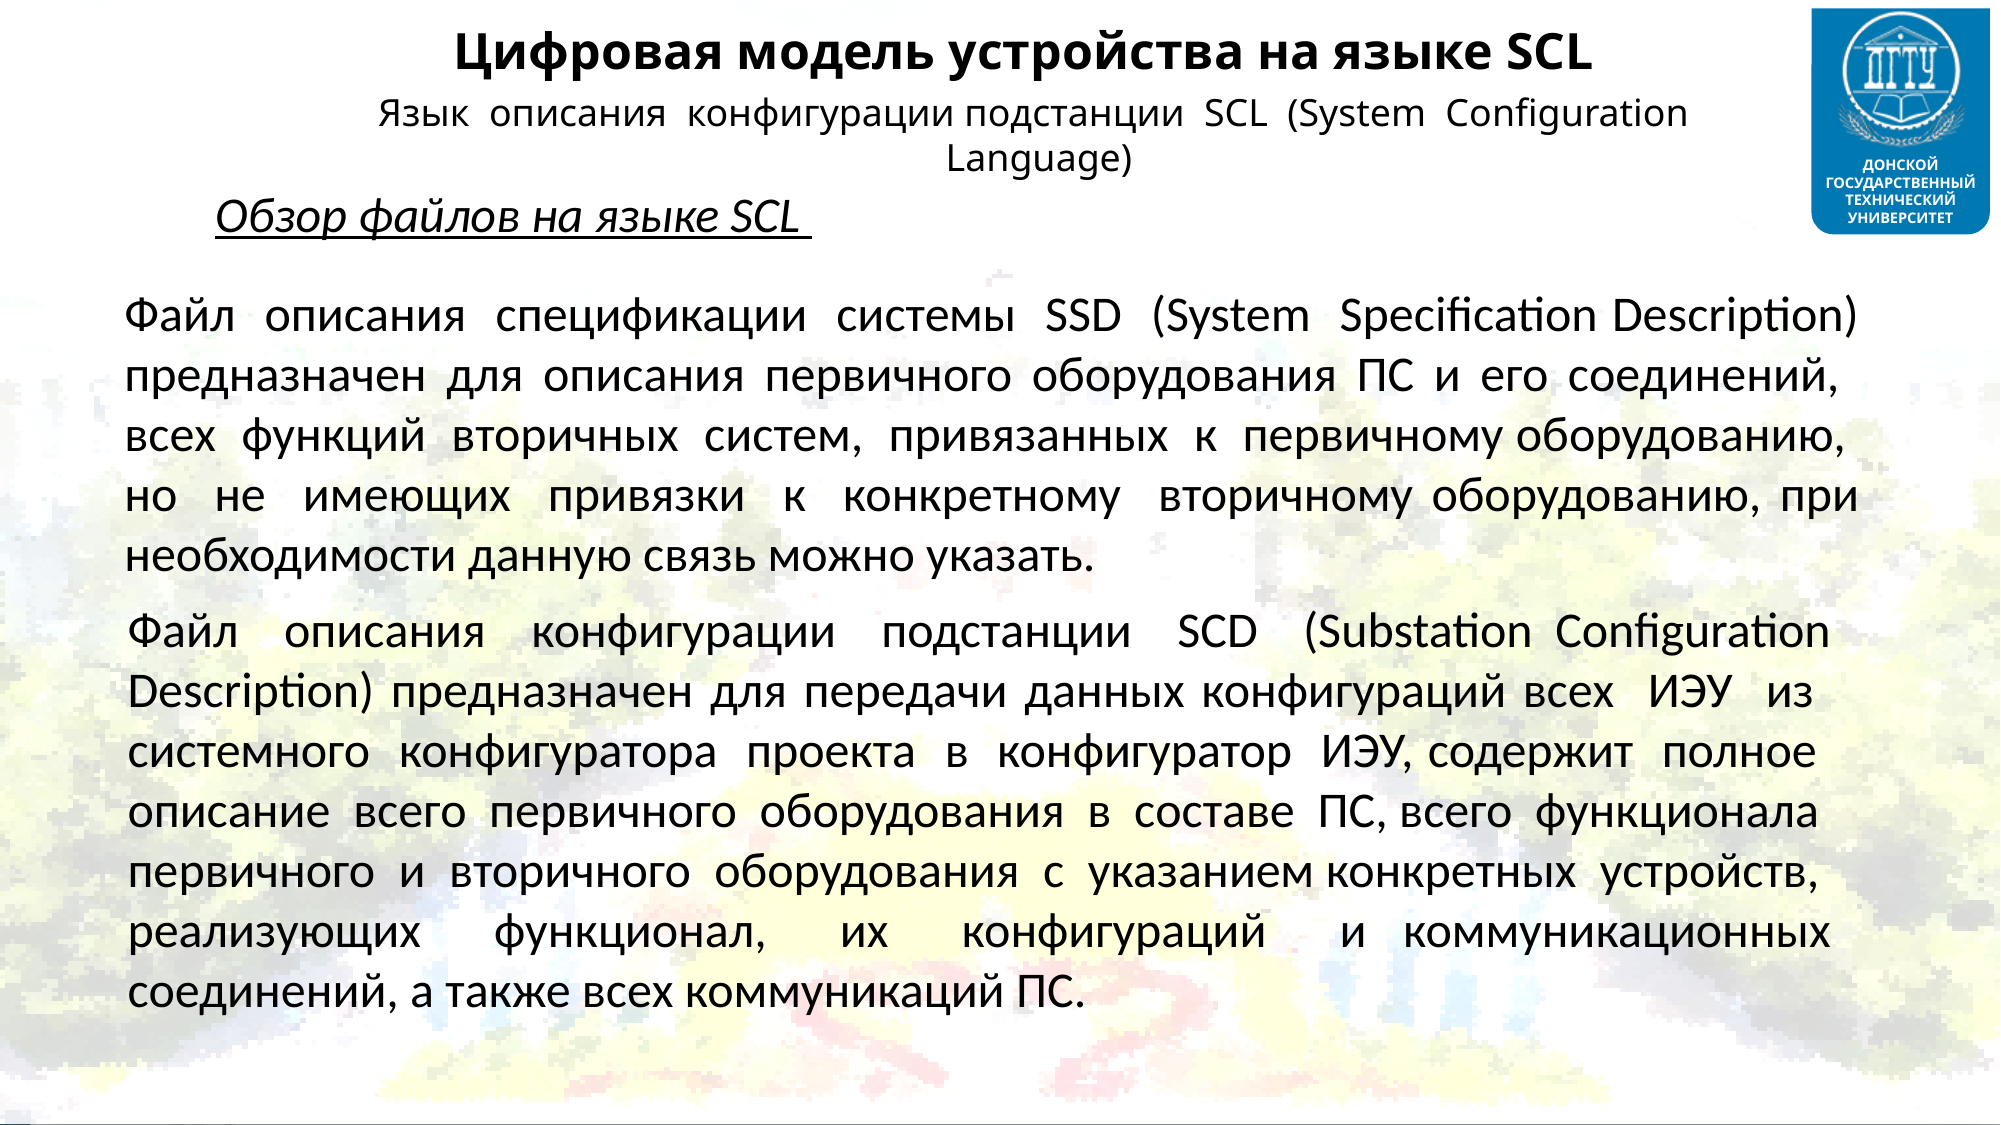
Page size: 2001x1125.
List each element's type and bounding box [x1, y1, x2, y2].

picture [0, 0, 2000, 1125]
text_box [1801, 8, 2000, 236]
